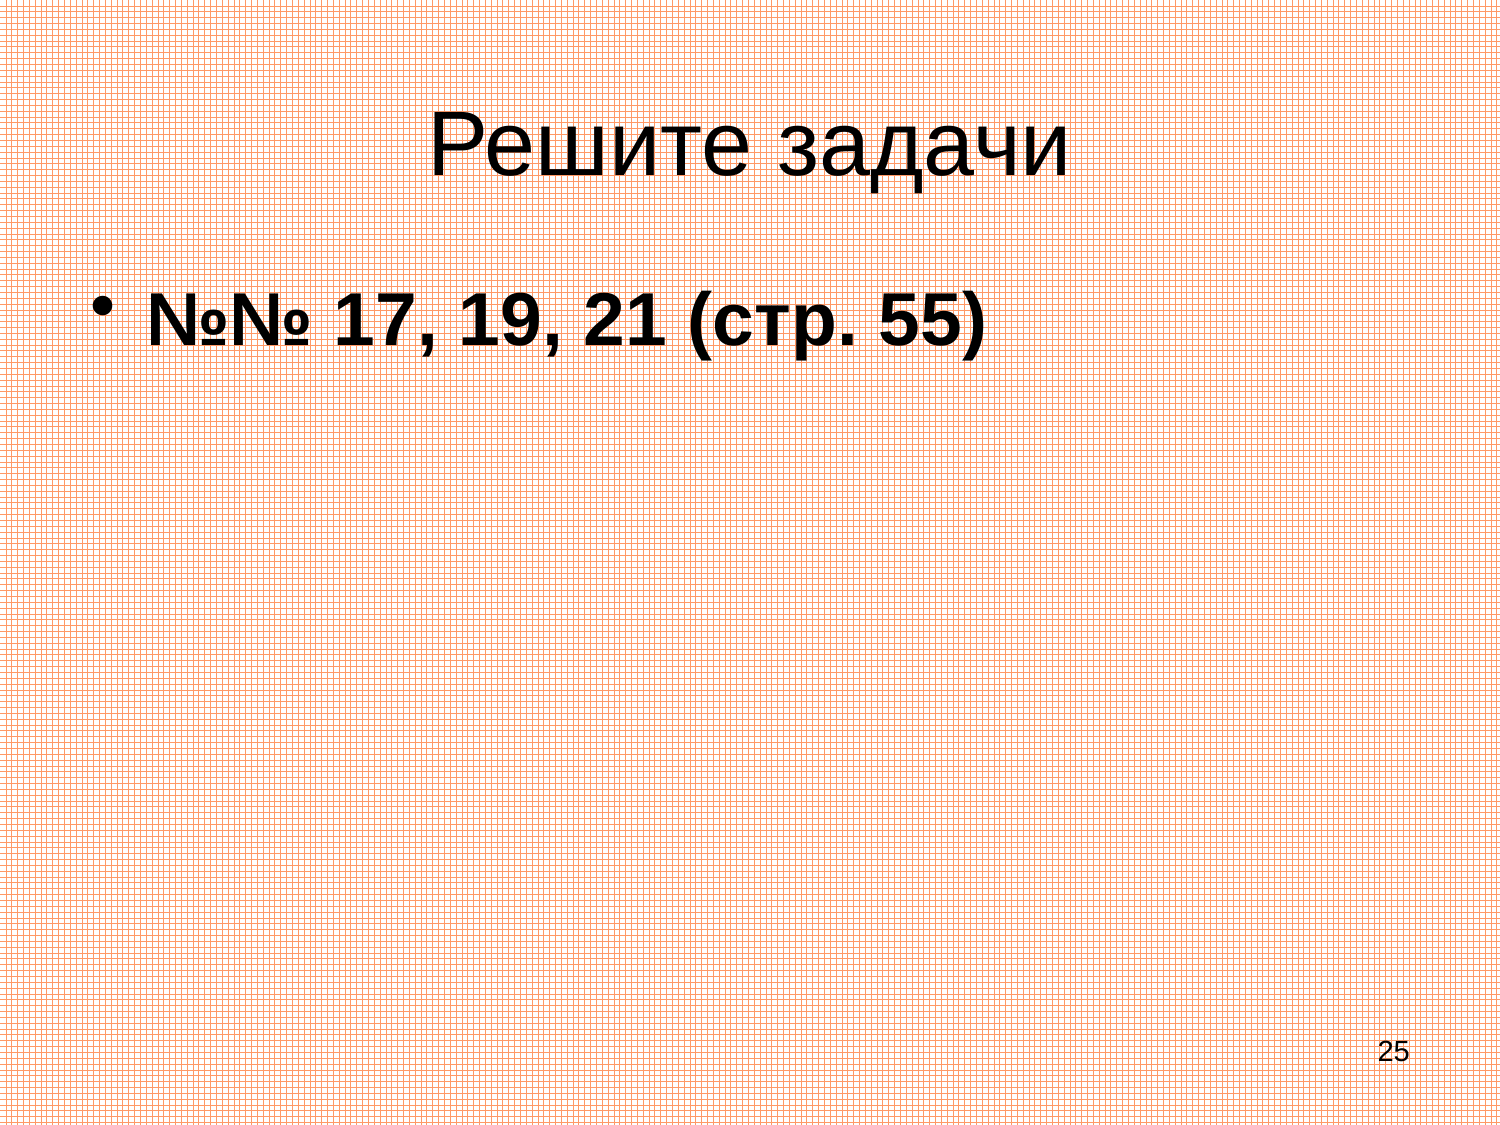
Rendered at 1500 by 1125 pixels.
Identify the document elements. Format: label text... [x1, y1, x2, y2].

title Решите задачи [74, 44, 1426, 233]
list №№ 17, 19, 21 (стр. 55) [74, 262, 1426, 1006]
slide_number 25 [1074, 1024, 1426, 1103]
